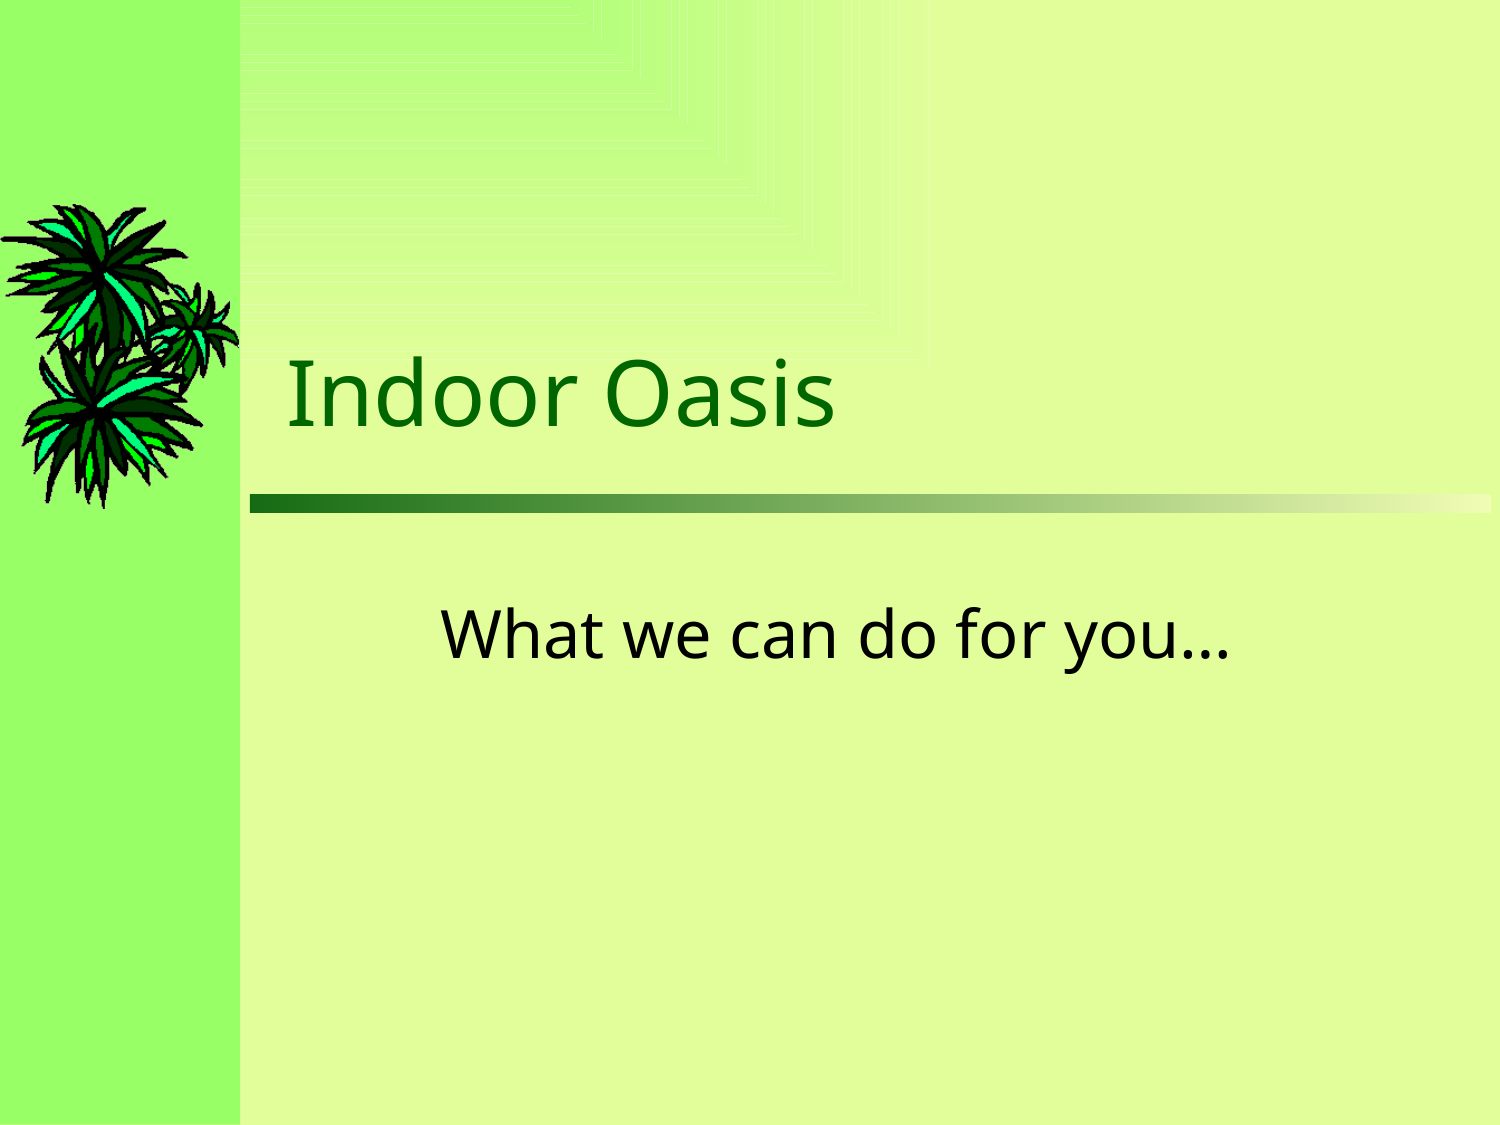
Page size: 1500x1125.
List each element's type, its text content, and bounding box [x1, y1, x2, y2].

title Indoor Oasis [270, 296, 1484, 485]
subtitle What we can do for you… [424, 583, 1476, 872]
picture [0, 204, 239, 509]
